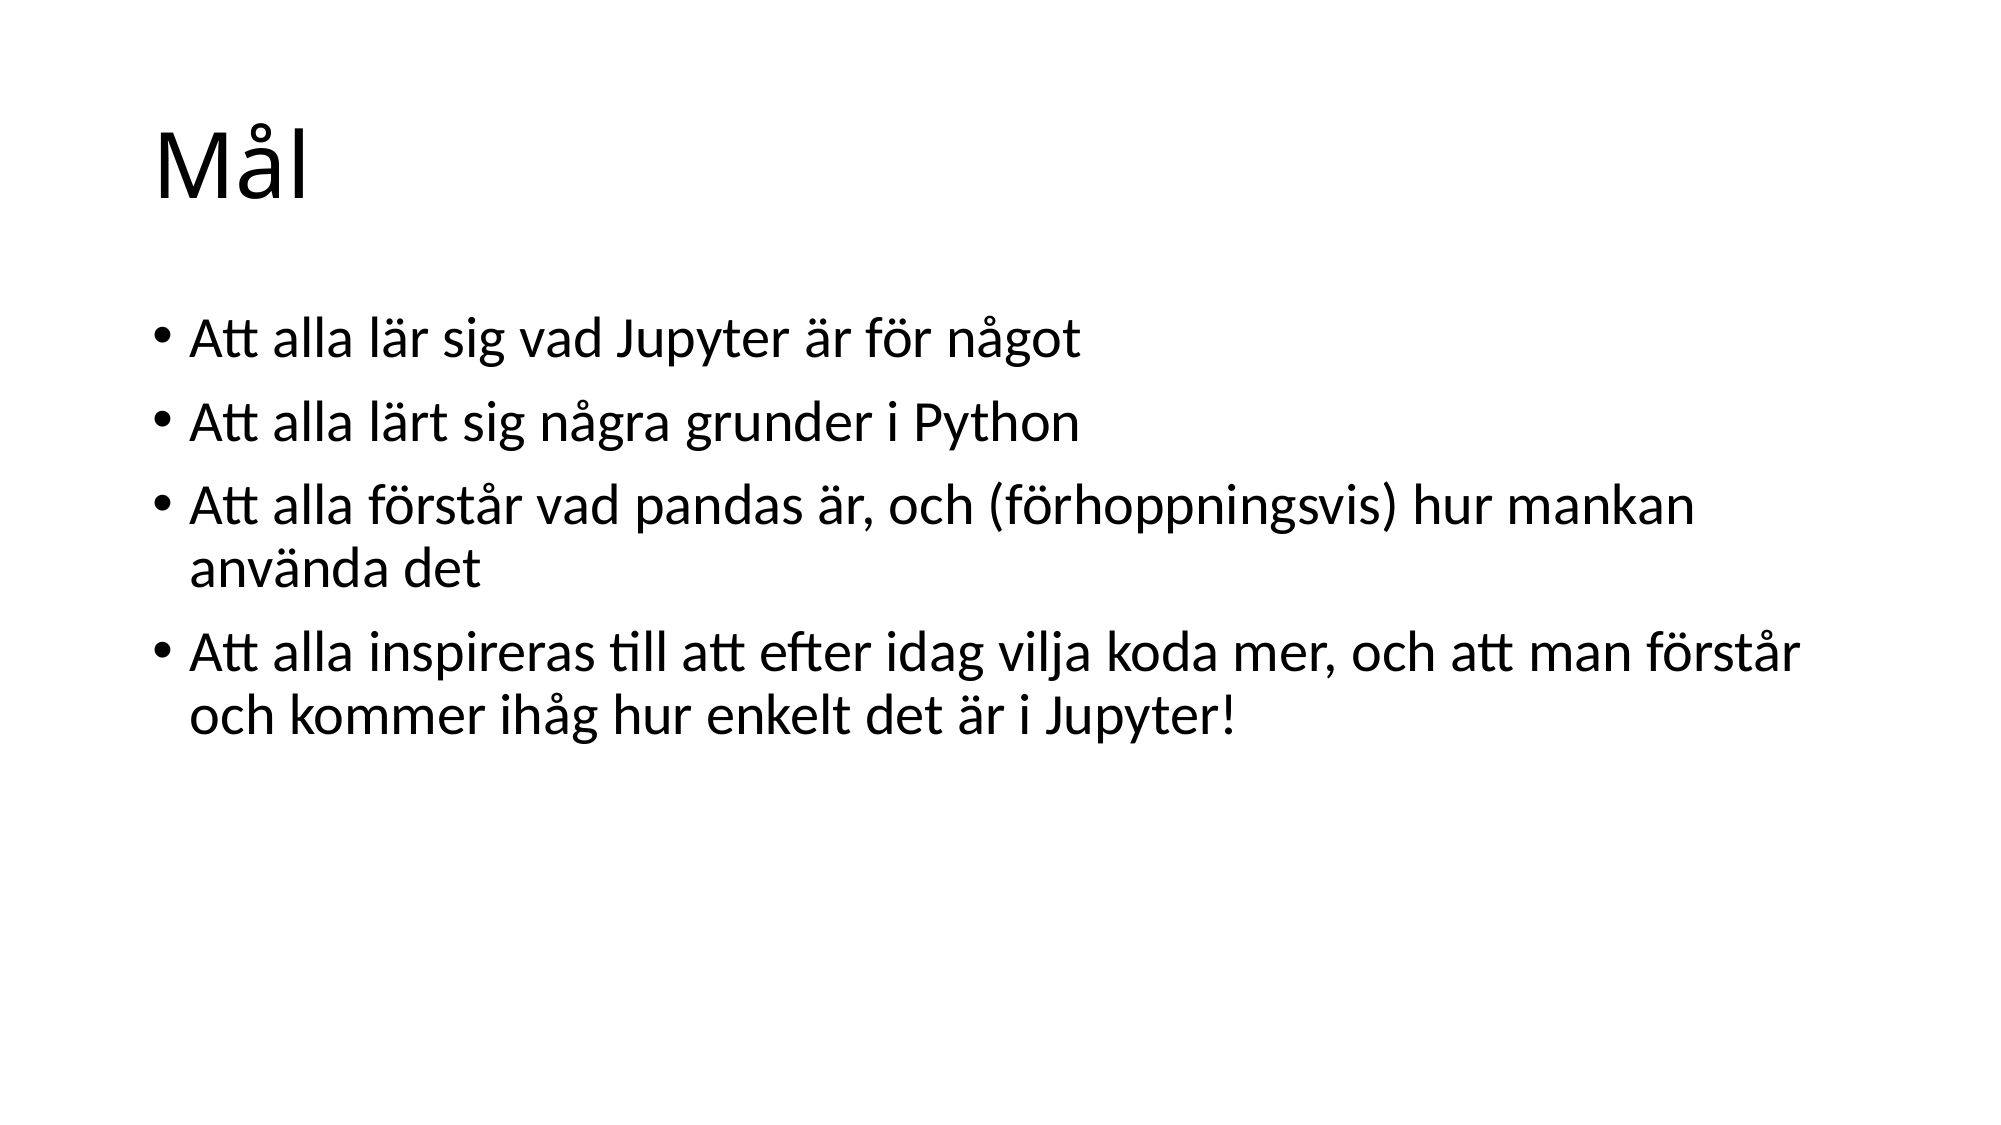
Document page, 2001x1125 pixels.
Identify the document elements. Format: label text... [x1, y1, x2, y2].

title Mål [137, 59, 1863, 278]
list Att alla lär sig vad Jupyter är för något Att alla lärt sig några grunder i Python Att alla förstår vad pandas är, och (förhoppningsvis) hur mankan använda det Att alla inspireras till att efter idag vilja koda mer, och att man förstår och kommer ihåg hur enkelt det är i Jupyter! [137, 299, 1863, 1014]
